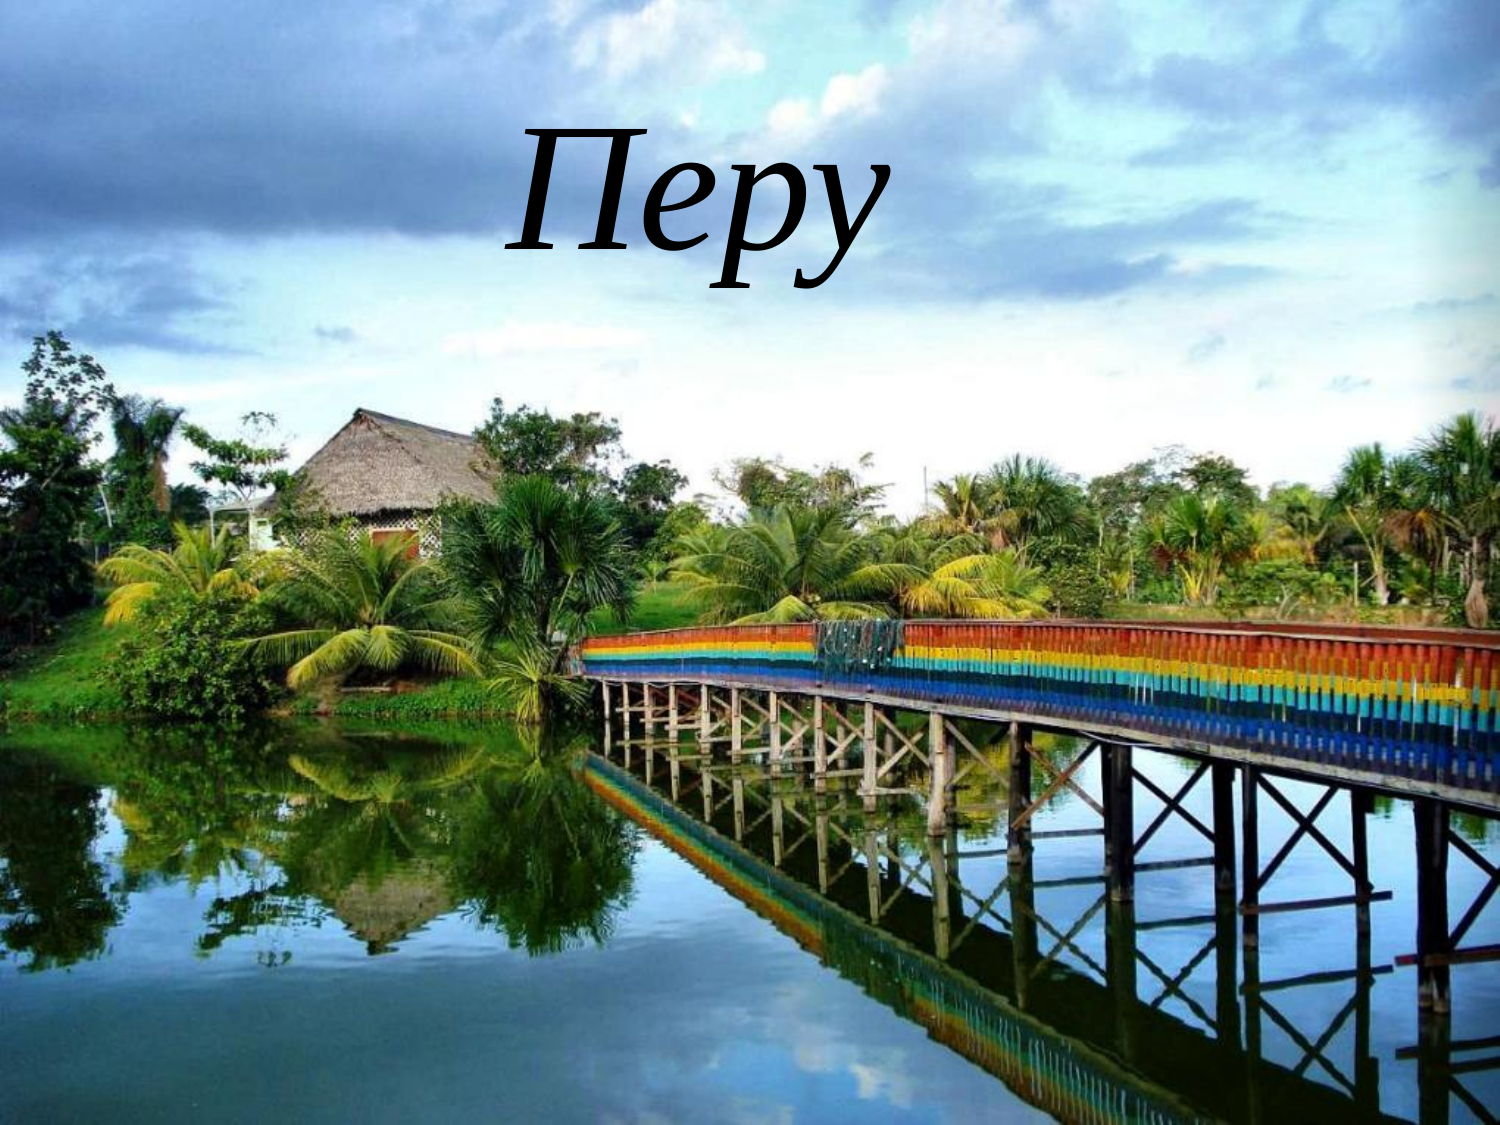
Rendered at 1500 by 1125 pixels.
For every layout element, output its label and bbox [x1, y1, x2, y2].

list [0, 0, 1500, 1125]
